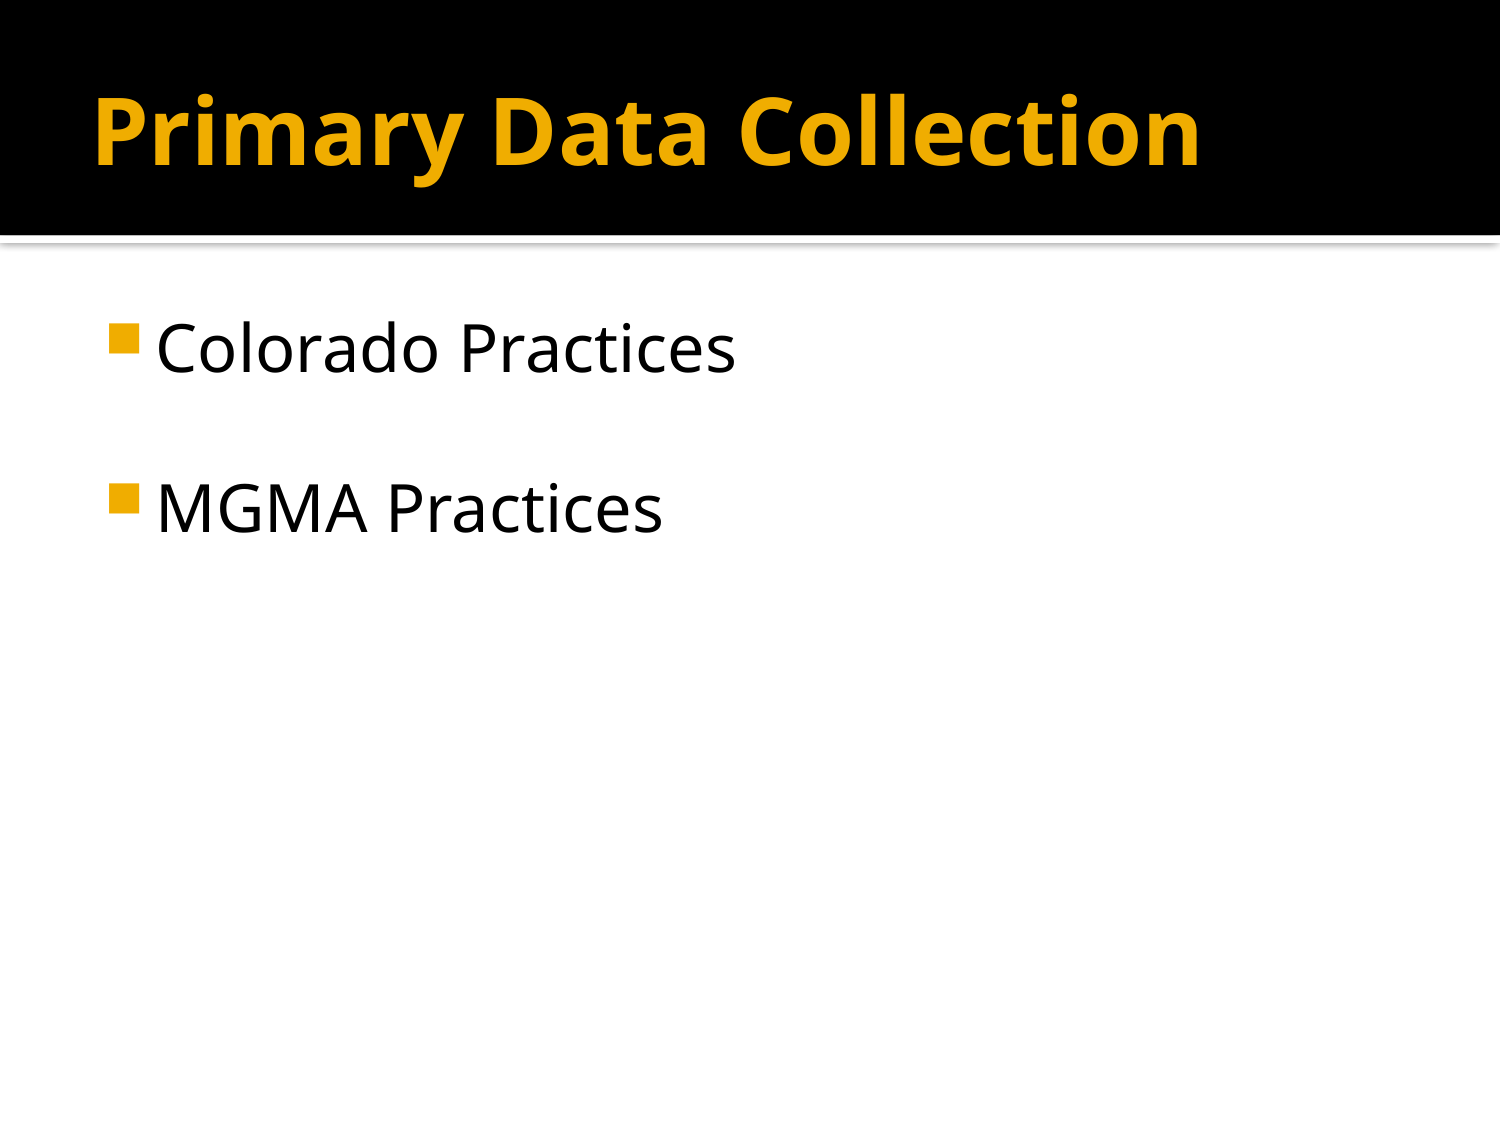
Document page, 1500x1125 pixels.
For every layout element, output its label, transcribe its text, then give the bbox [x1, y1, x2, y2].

list Colorado Practices MGMA Practices [74, 290, 1426, 1051]
title Primary Data Collection [75, 25, 1425, 231]
